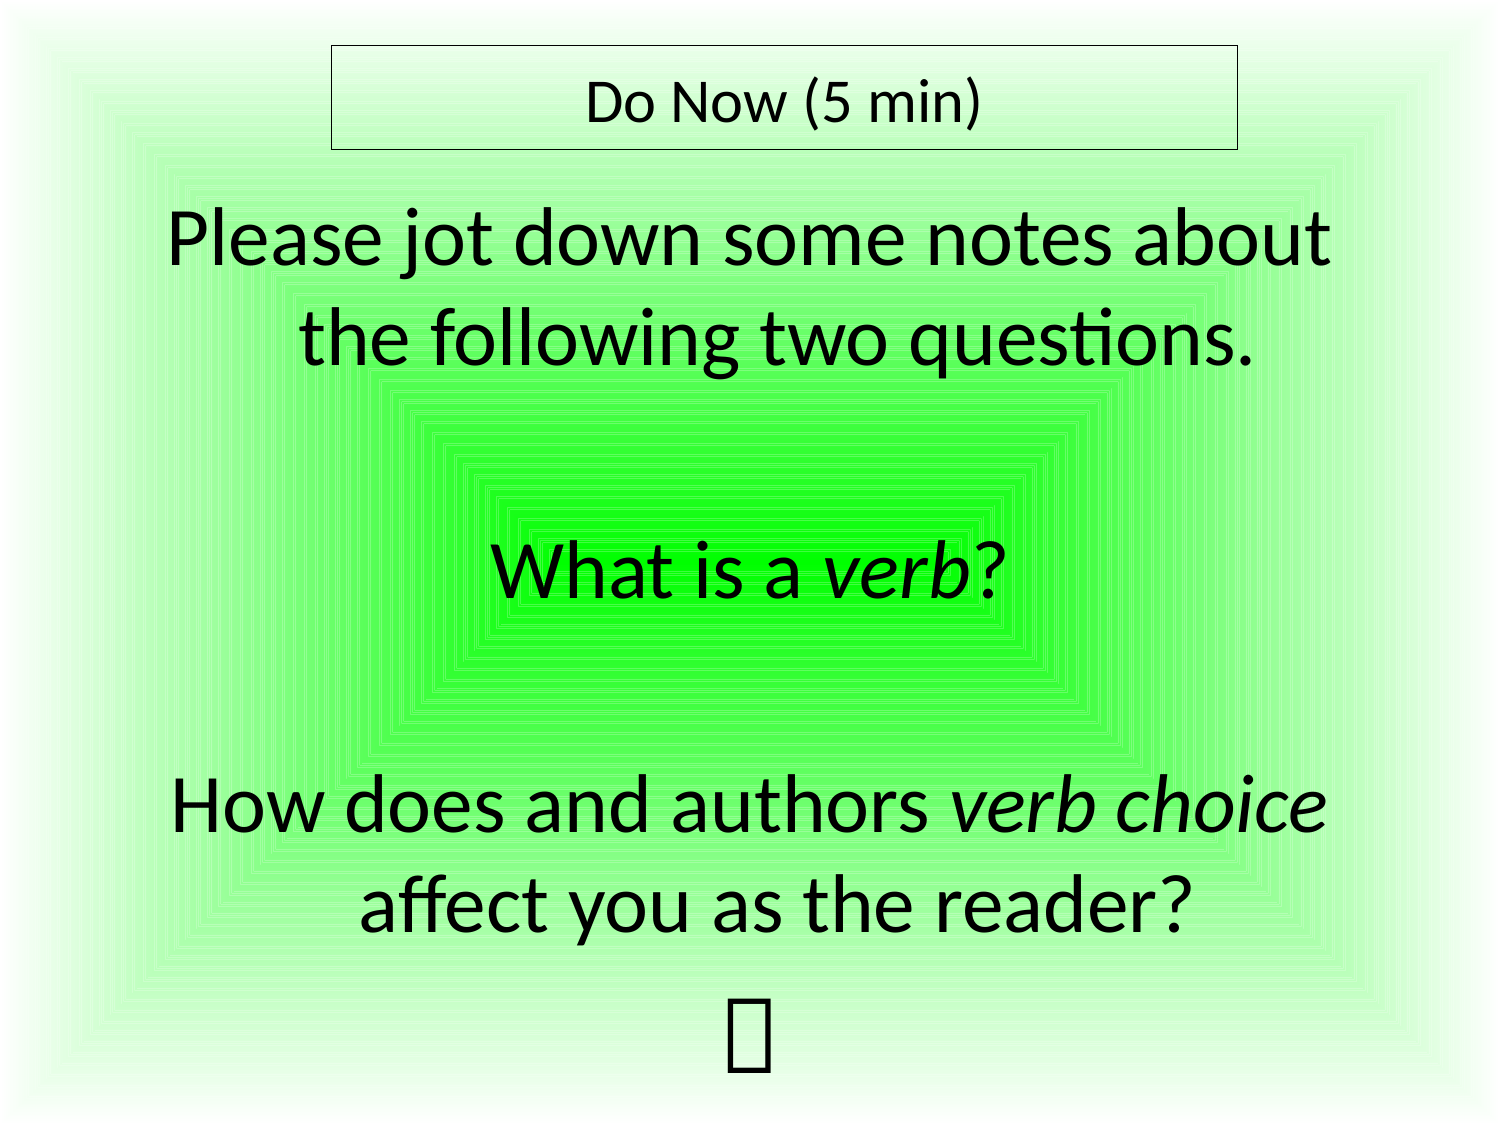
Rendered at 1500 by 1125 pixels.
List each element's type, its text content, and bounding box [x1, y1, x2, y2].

list Please jot down some notes about the following two questions. What is a verb? How does and authors verb choice affect you as the reader?  [93, 174, 1407, 938]
text_box Do Now (5 min) [331, 45, 1238, 150]
